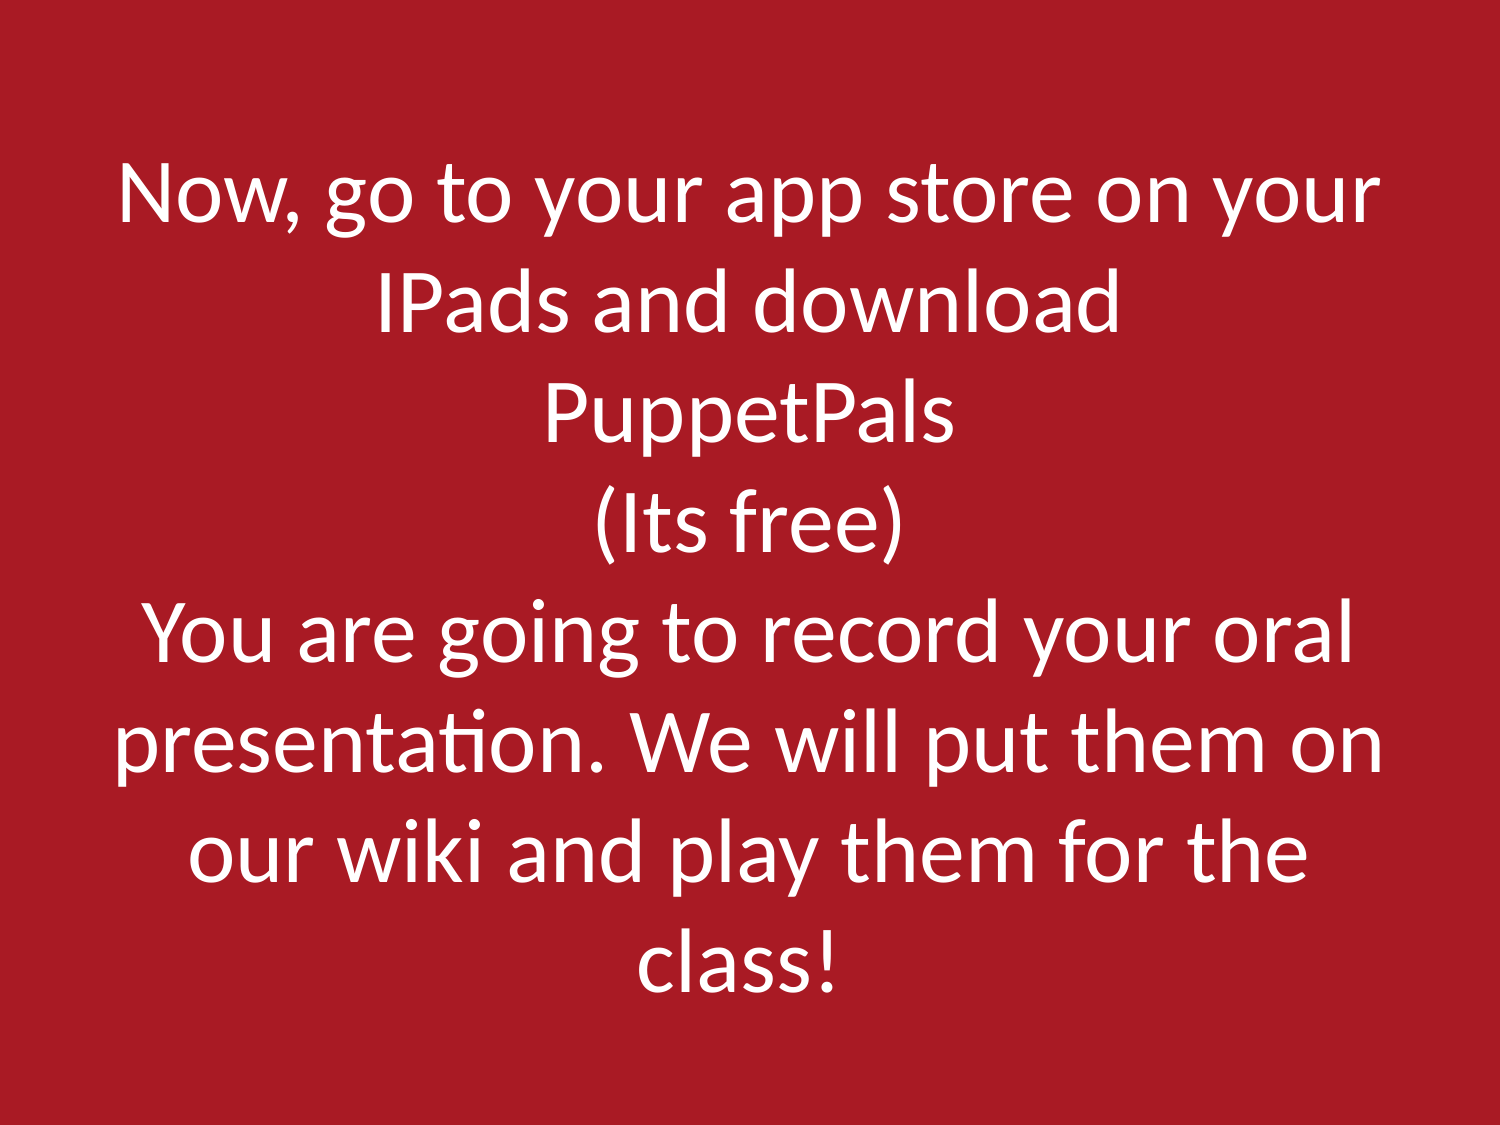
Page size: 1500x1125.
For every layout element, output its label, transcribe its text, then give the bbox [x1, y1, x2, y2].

title Now, go to your app store on your IPads and download PuppetPals (Its free) You are going to record your oral presentation. We will put them on our wiki and play them for the class! [75, 45, 1425, 1097]
